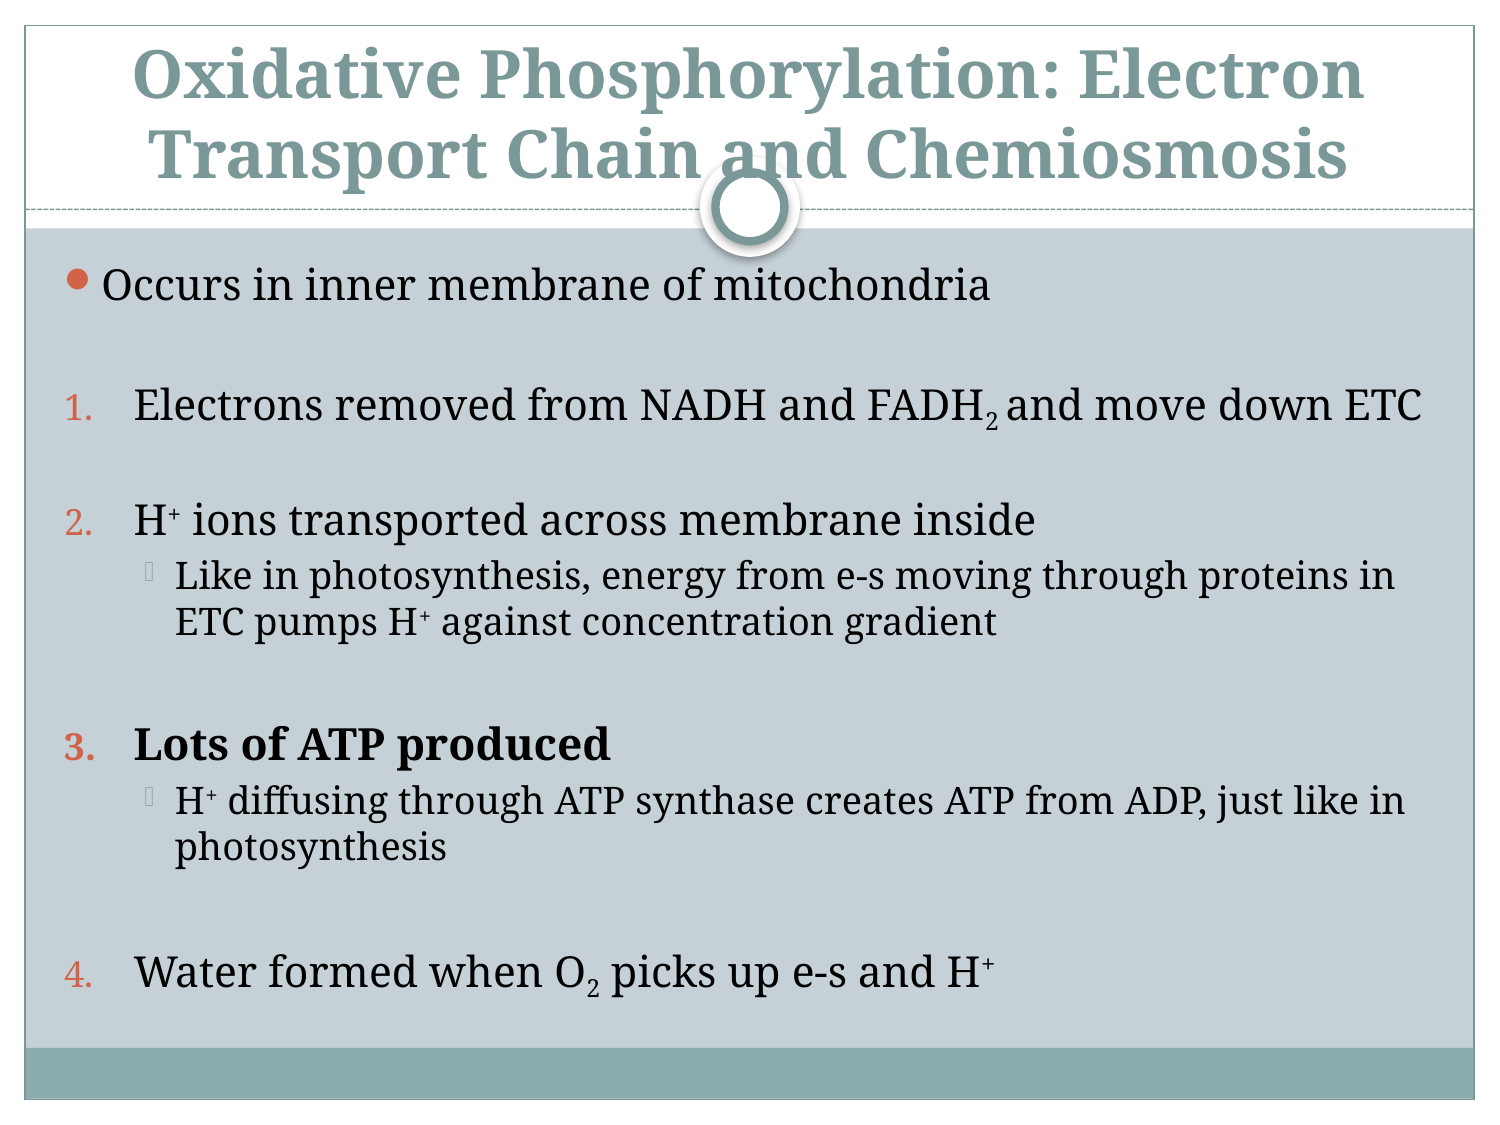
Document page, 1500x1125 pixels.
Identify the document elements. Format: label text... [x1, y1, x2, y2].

title Oxidative Phosphorylation: Electron Transport Chain and Chemiosmosis [49, 75, 1450, 200]
list Occurs in inner membrane of mitochondria Electrons removed from NADH and FADH2 and move down ETC H+ ions transported across membrane inside Like in photosynthesis, energy from e-s moving through proteins in ETC pumps H+ against concentration gradient Lots of ATP produced H+ diffusing through ATP synthase creates ATP from ADP, just like in photosynthesis Water formed when O2 picks up e-s and H+ [49, 250, 1445, 1063]
